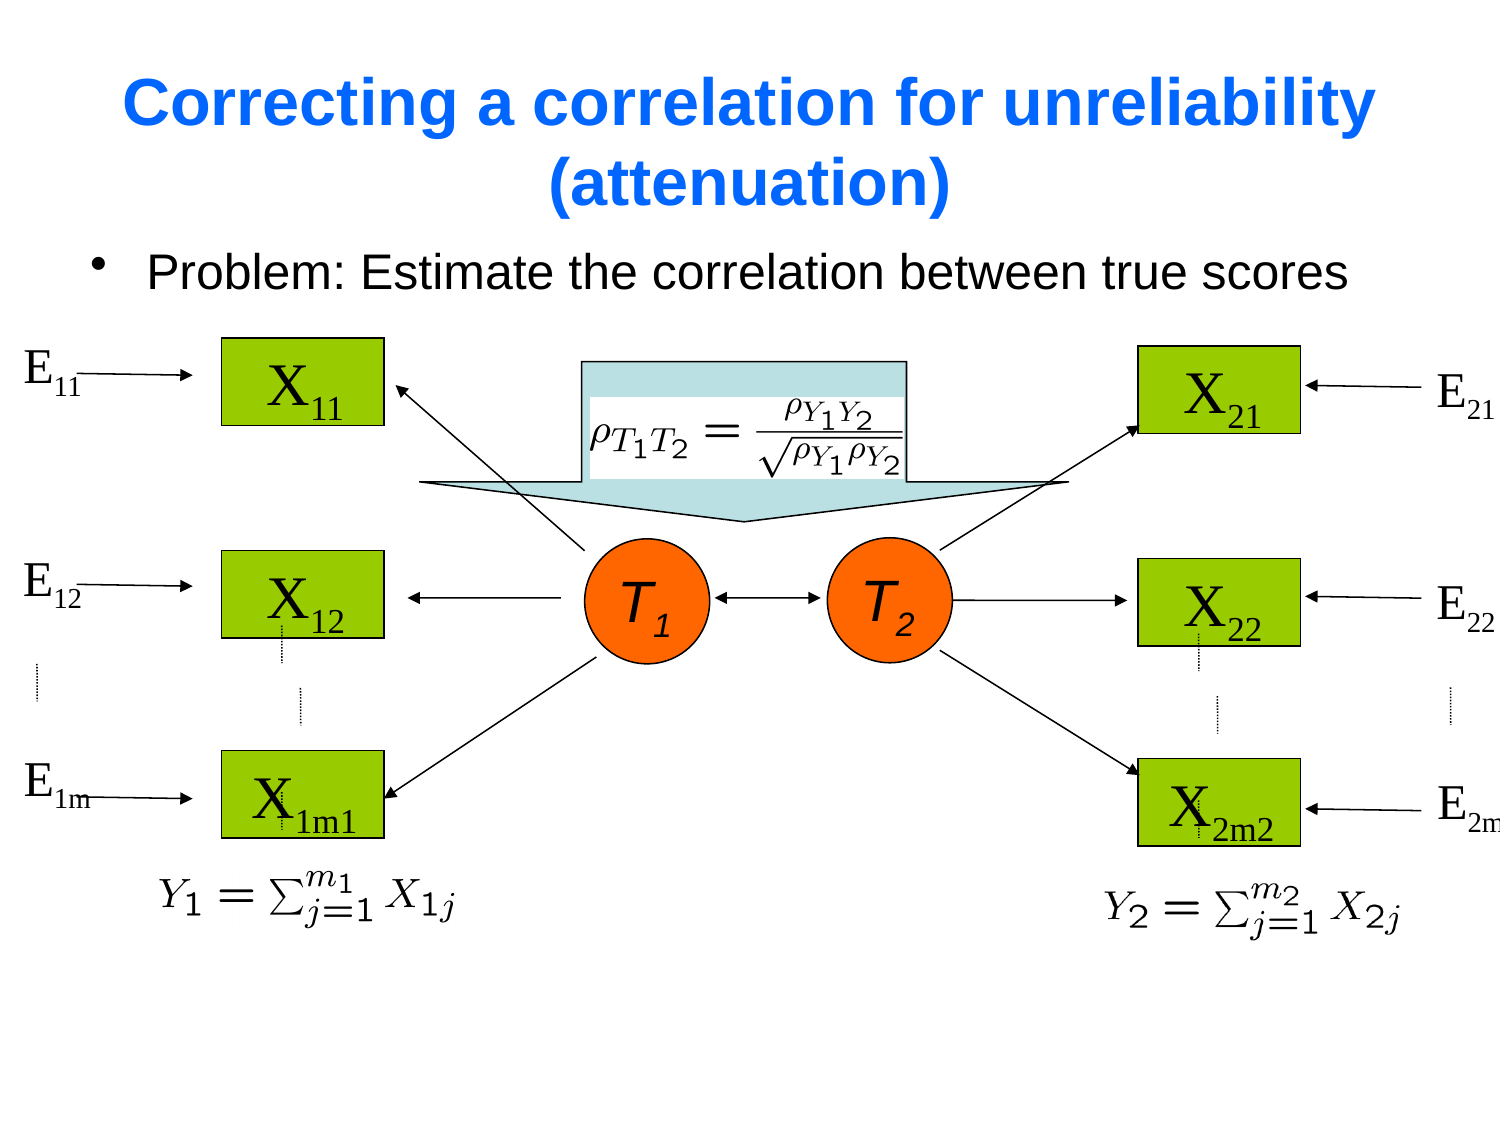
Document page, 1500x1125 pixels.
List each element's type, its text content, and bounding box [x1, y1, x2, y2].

text_box E21 [1421, 349, 1500, 433]
text_box [1305, 802, 1422, 816]
text_box E1m [8, 738, 107, 822]
text_box E22 [1421, 562, 1500, 646]
text_box X1m1 [221, 750, 384, 838]
text_box [76, 368, 193, 382]
text_box [419, 481, 519, 495]
text_box [507, 361, 1048, 522]
text_box X12 [221, 550, 384, 638]
text_box E2m [1422, 762, 1500, 846]
text_box [407, 591, 561, 605]
text_box [939, 425, 1140, 551]
text_box X22 [1138, 558, 1301, 647]
text_box X21 [1138, 346, 1301, 434]
text_box [952, 594, 1128, 607]
text_box [395, 385, 585, 551]
text_box [1047, 481, 1069, 485]
text_box [383, 656, 597, 799]
text_box X11 [221, 337, 384, 426]
text_box [714, 591, 821, 605]
text_box [76, 792, 193, 805]
text_box E12 [8, 538, 98, 622]
text_box X2m2 [1138, 758, 1301, 847]
picture [159, 869, 455, 929]
text_box [76, 579, 193, 593]
title Correcting a correlation for unreliability (attenuation) [74, 44, 1426, 233]
list Problem: Estimate the correlation between true scores [74, 233, 1426, 975]
text_box T2 [827, 537, 953, 663]
text_box [1305, 379, 1422, 392]
text_box E11 [8, 326, 97, 410]
text_box T1 [584, 538, 710, 664]
text_box [1305, 590, 1422, 603]
picture [589, 396, 904, 479]
picture [1104, 881, 1401, 941]
text_box [939, 650, 1140, 776]
